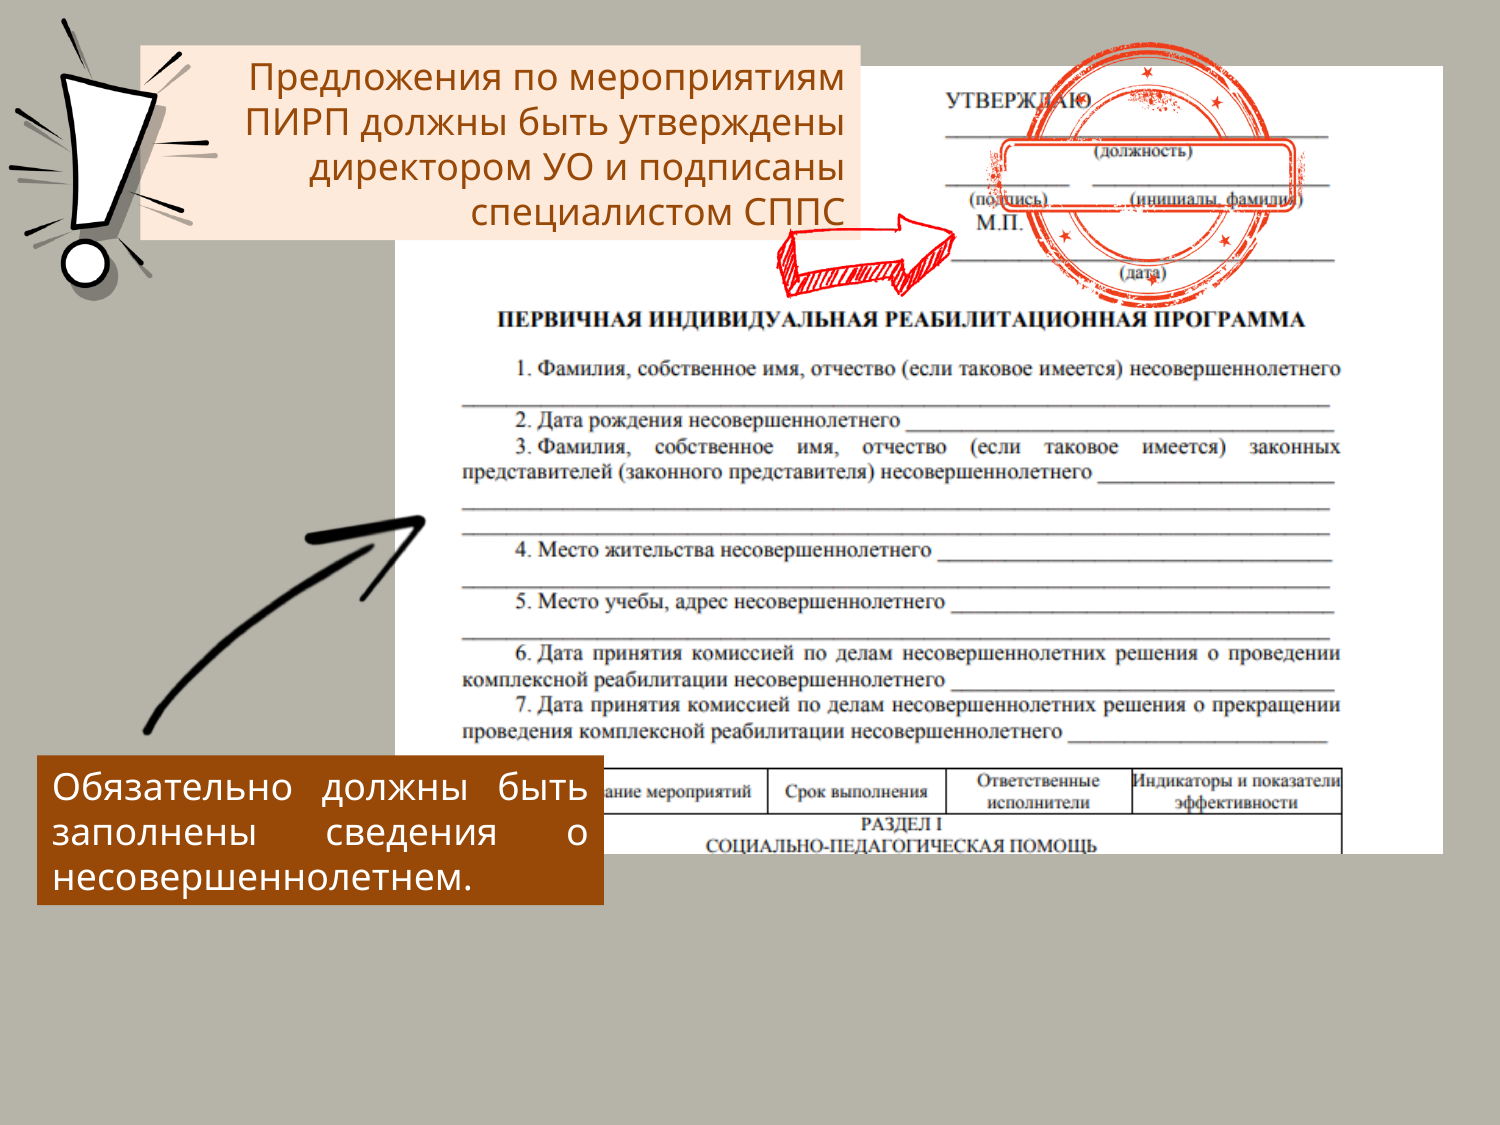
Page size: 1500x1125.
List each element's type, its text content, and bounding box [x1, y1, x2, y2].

picture [105, 42, 1443, 855]
text_box Предложения по мероприятиям ПИРП должны быть утверждены директором УО и подписаны специалистом СППС [321, 45, 861, 241]
text_box Обязательно должны быть заполнены сведения о несовершеннолетнем. [37, 755, 604, 906]
picture [0, 0, 317, 384]
